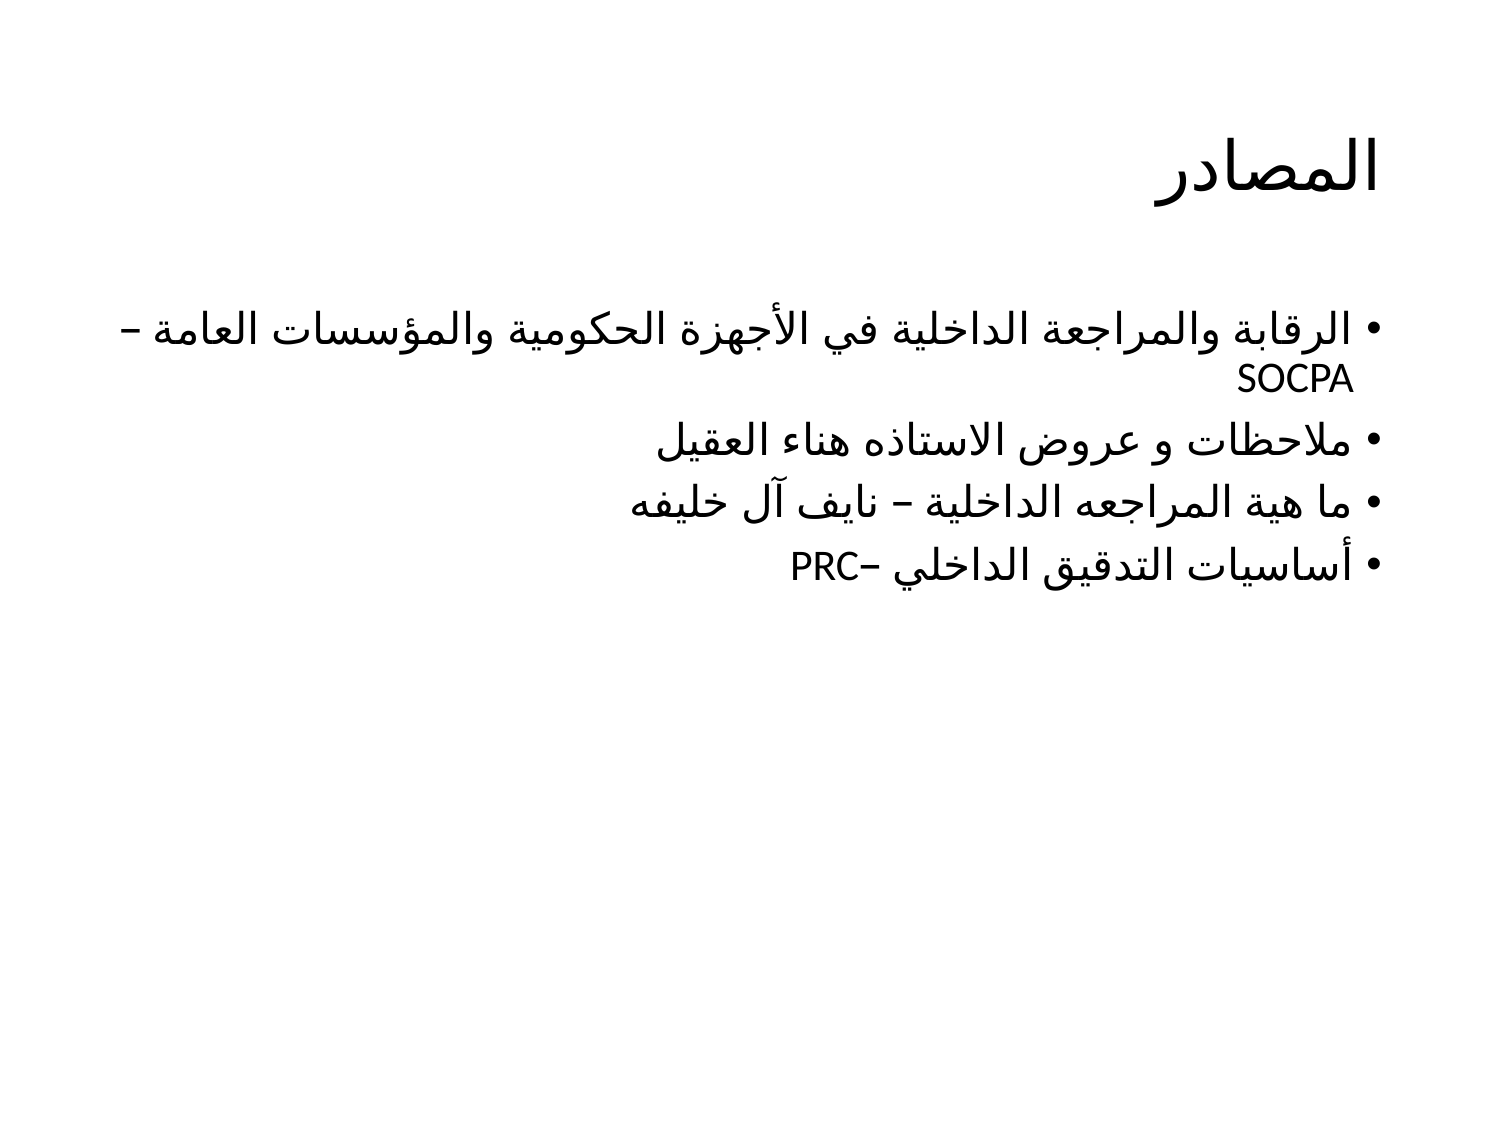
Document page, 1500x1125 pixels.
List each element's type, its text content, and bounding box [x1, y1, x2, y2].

title المصادر [103, 59, 1397, 278]
list الرقابة والمراجعة الداخلية في الأجهزة الحكومية والمؤسسات العامة – SOCPA ملاحظات و عروض الاستاذه هناء العقيل ما هية المراجعه الداخلية – نايف آل خليفه أساسيات التدقيق الداخلي –PRC [103, 299, 1397, 1014]
